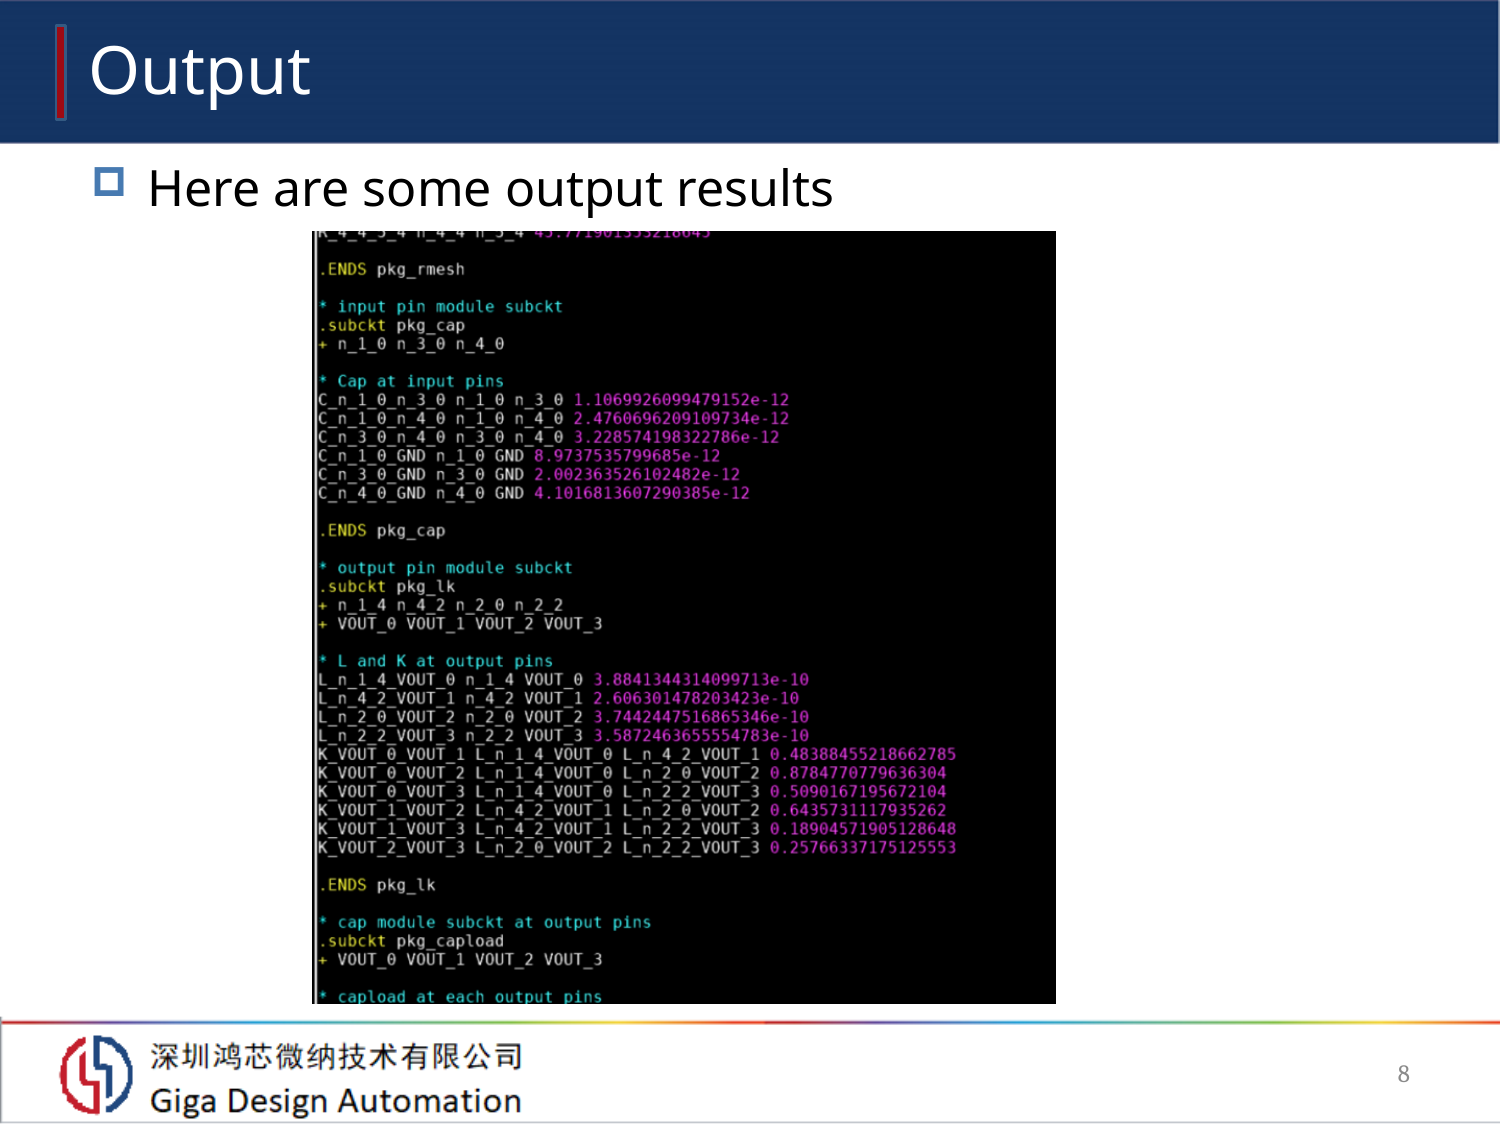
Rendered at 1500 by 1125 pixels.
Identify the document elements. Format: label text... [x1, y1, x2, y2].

slide_number 8 [1074, 1042, 1425, 1103]
picture [0, 0, 1500, 1125]
list Here are some output results [76, 149, 1424, 1012]
title Output [73, 20, 1424, 138]
